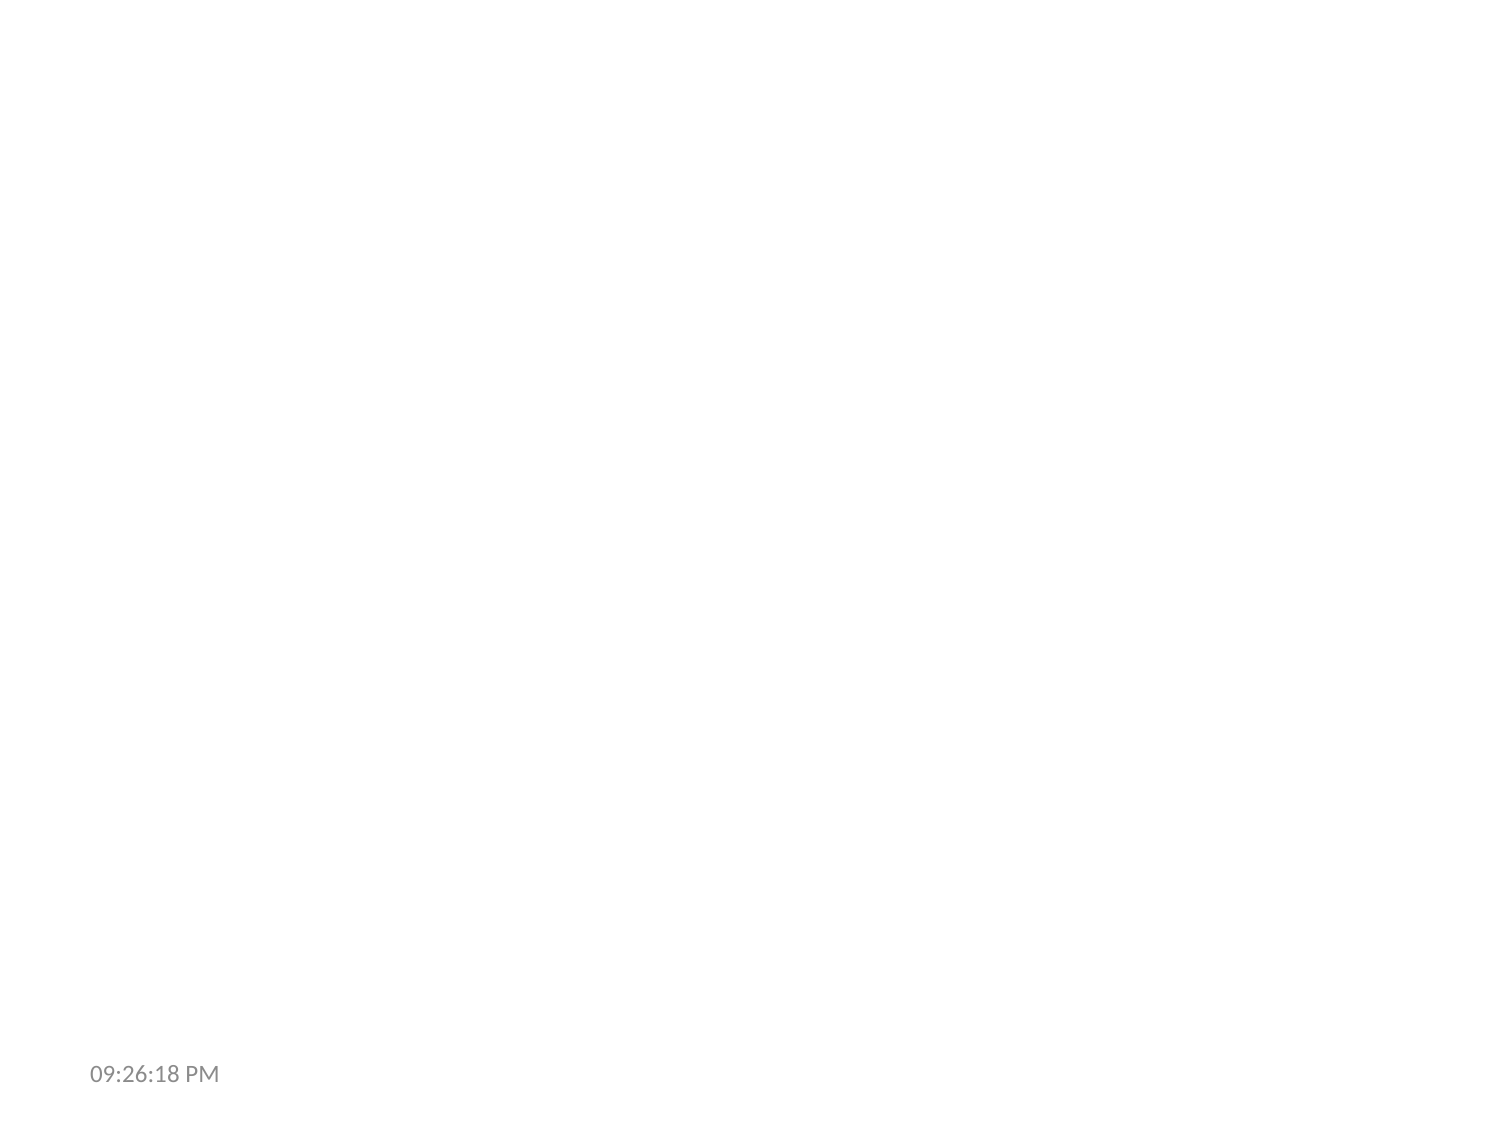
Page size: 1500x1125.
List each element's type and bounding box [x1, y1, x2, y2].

slide_number [75, 1042, 425, 1103]
